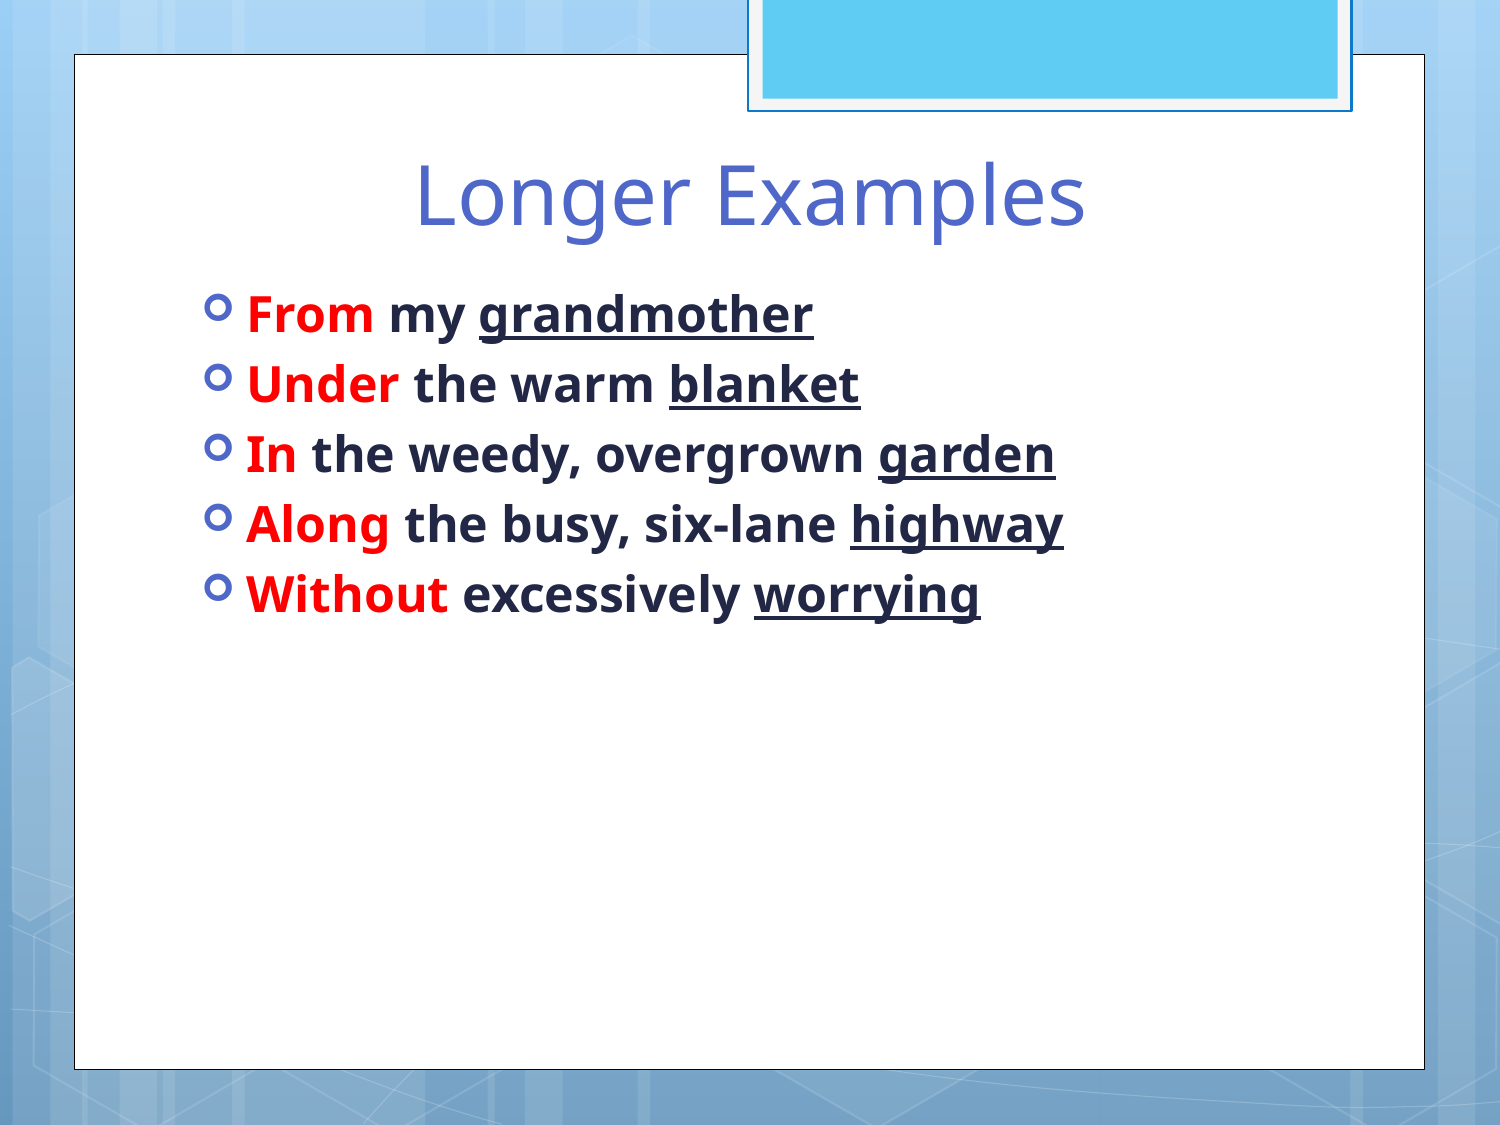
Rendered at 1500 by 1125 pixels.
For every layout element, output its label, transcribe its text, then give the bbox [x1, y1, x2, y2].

title Longer Examples [174, 62, 1328, 250]
list From my grandmother Under the warm blanket In the weedy, overgrown garden Along the busy, six-lane highway Without excessively worrying [174, 275, 1287, 851]
